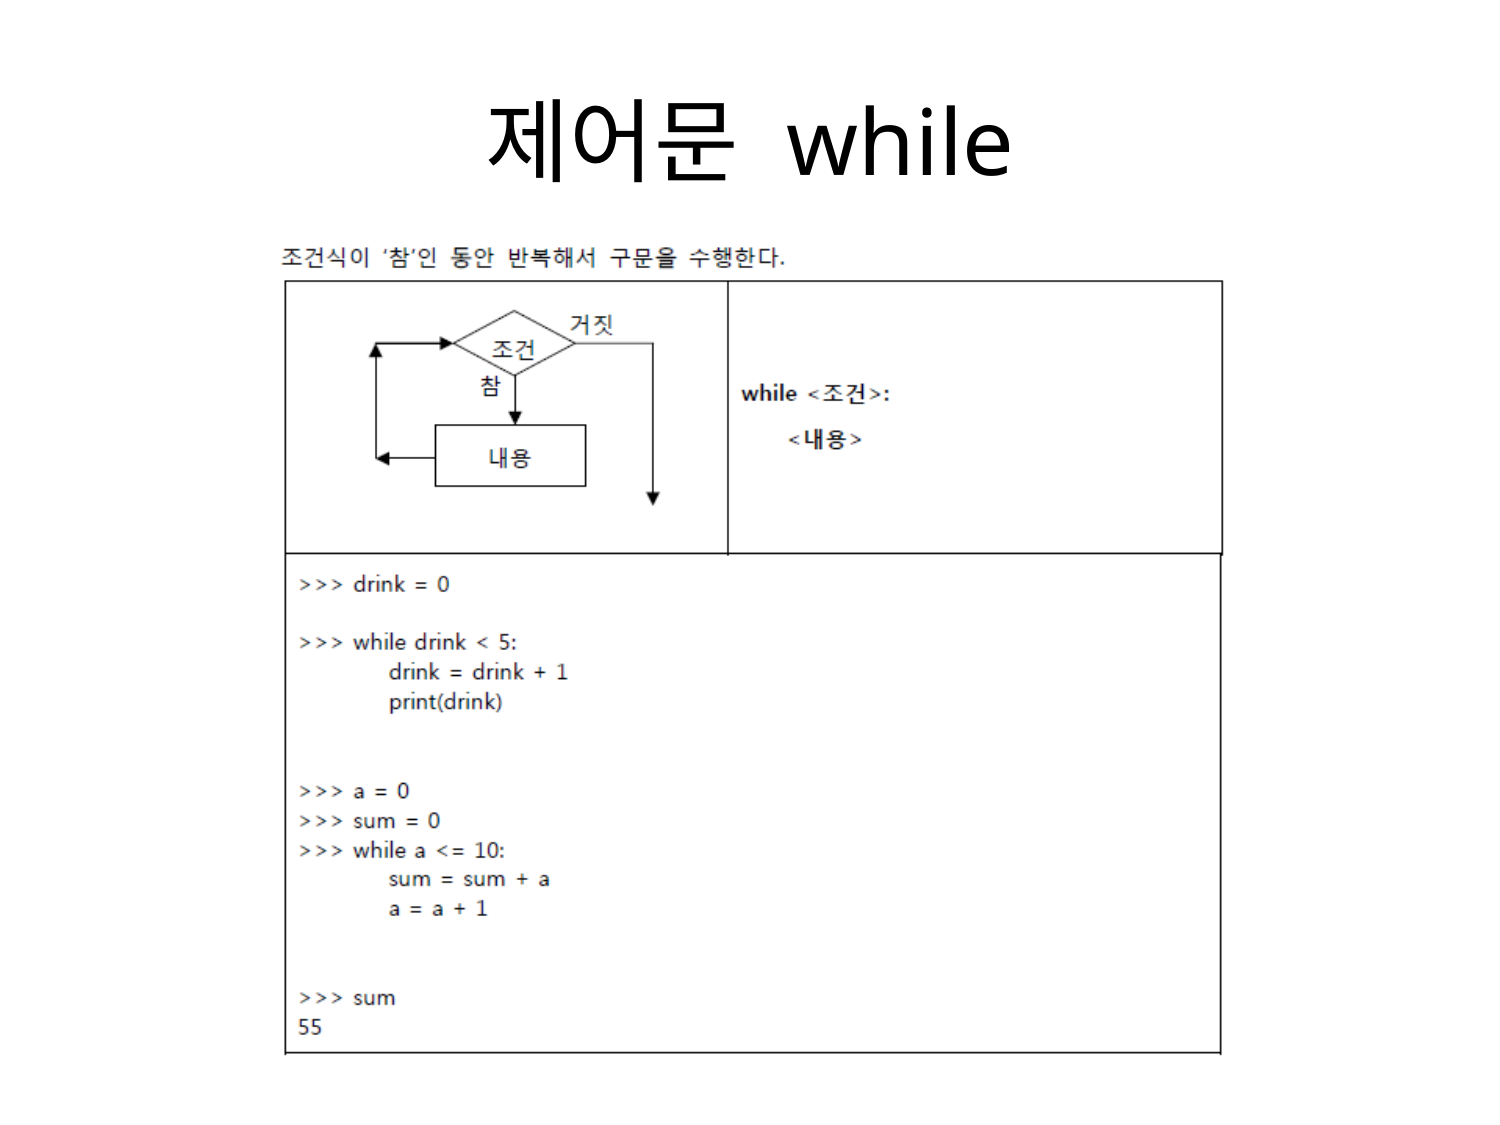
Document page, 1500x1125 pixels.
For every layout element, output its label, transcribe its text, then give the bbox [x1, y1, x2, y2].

title 제어문 while [75, 45, 1425, 233]
picture [277, 243, 1228, 1060]
